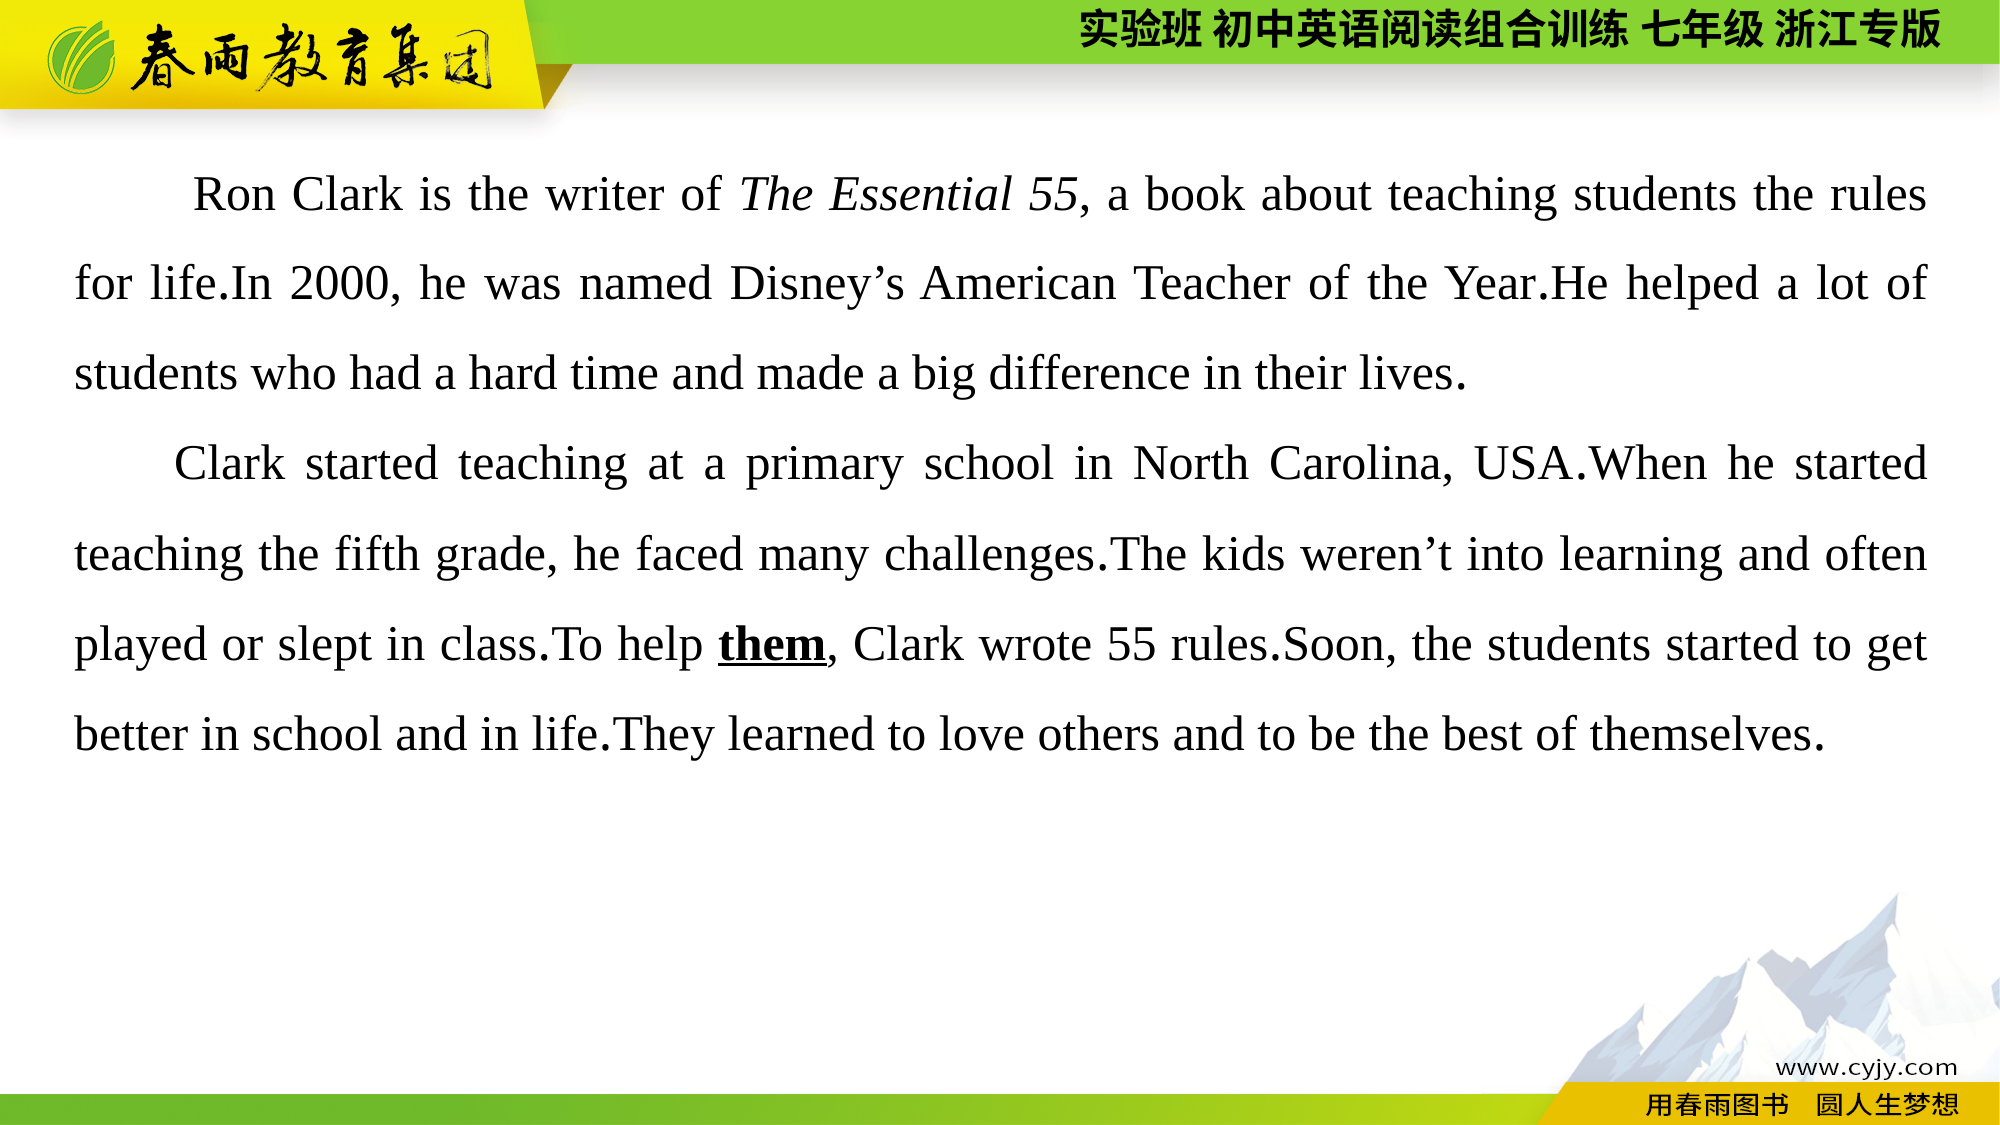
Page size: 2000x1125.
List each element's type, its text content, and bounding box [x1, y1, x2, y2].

list Ron Clark is the writer of The Essential 55, a book about teaching students the rules for life.In 2000, he was named Disney’s American Teacher of the Year.He helped a lot of students who had a hard time and made a big difference in their lives. Clark started teaching at a primary school in North Carolina, USA.When he started teaching the fifth grade, he faced many challenges.The kids weren’t into learning and often played or slept in class.To help them, Clark wrote 55 rules.Soon, the students started to get better in school and in life.They learned to love others and to be the best of themselves. [59, 122, 1944, 763]
picture [0, 0, 2000, 1125]
